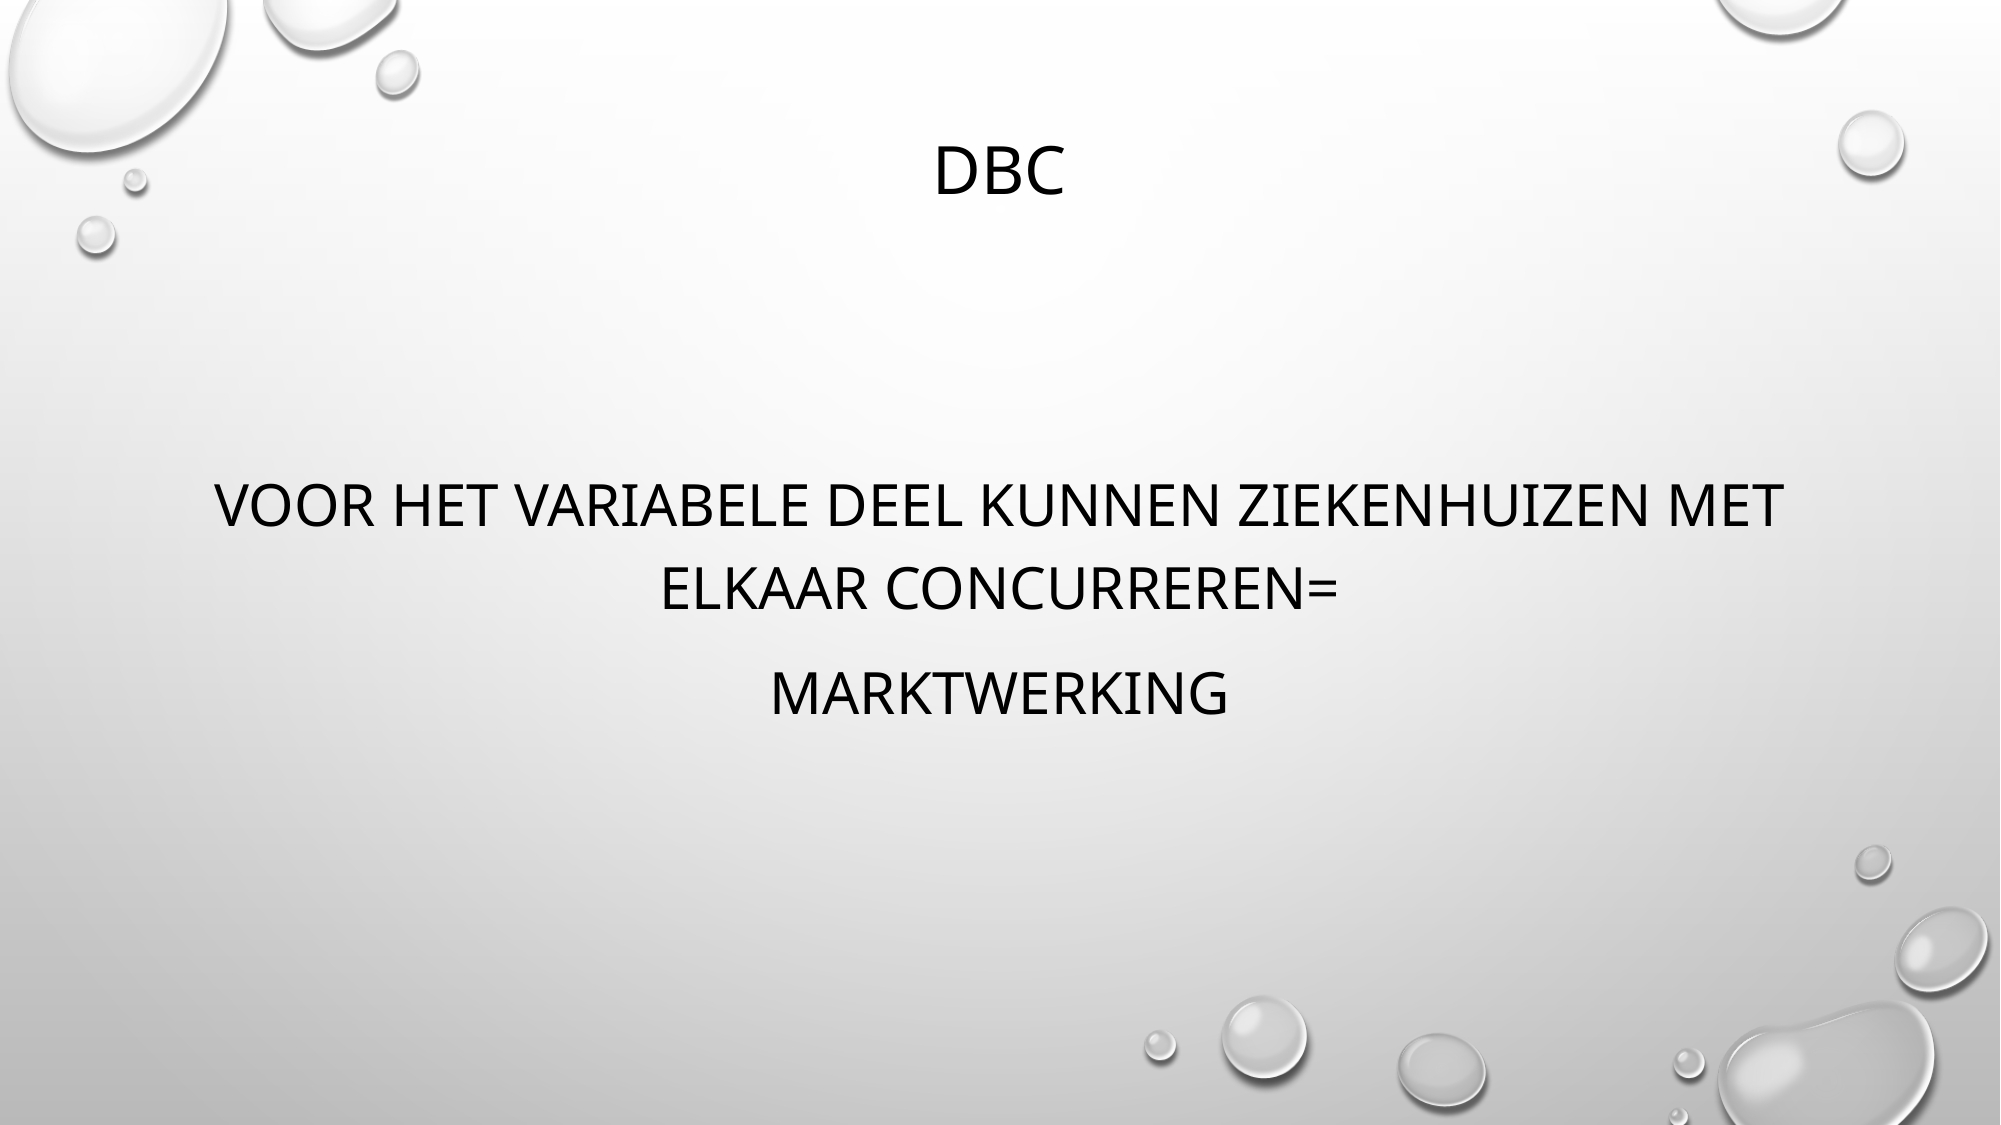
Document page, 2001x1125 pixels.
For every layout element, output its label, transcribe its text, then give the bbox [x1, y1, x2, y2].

title DBC [149, 99, 1851, 230]
list Voor het variabele deel kunnen ziekenhuizen met elkaar concurreren= marktwerking [149, 230, 1851, 950]
picture [0, 0, 2000, 1125]
